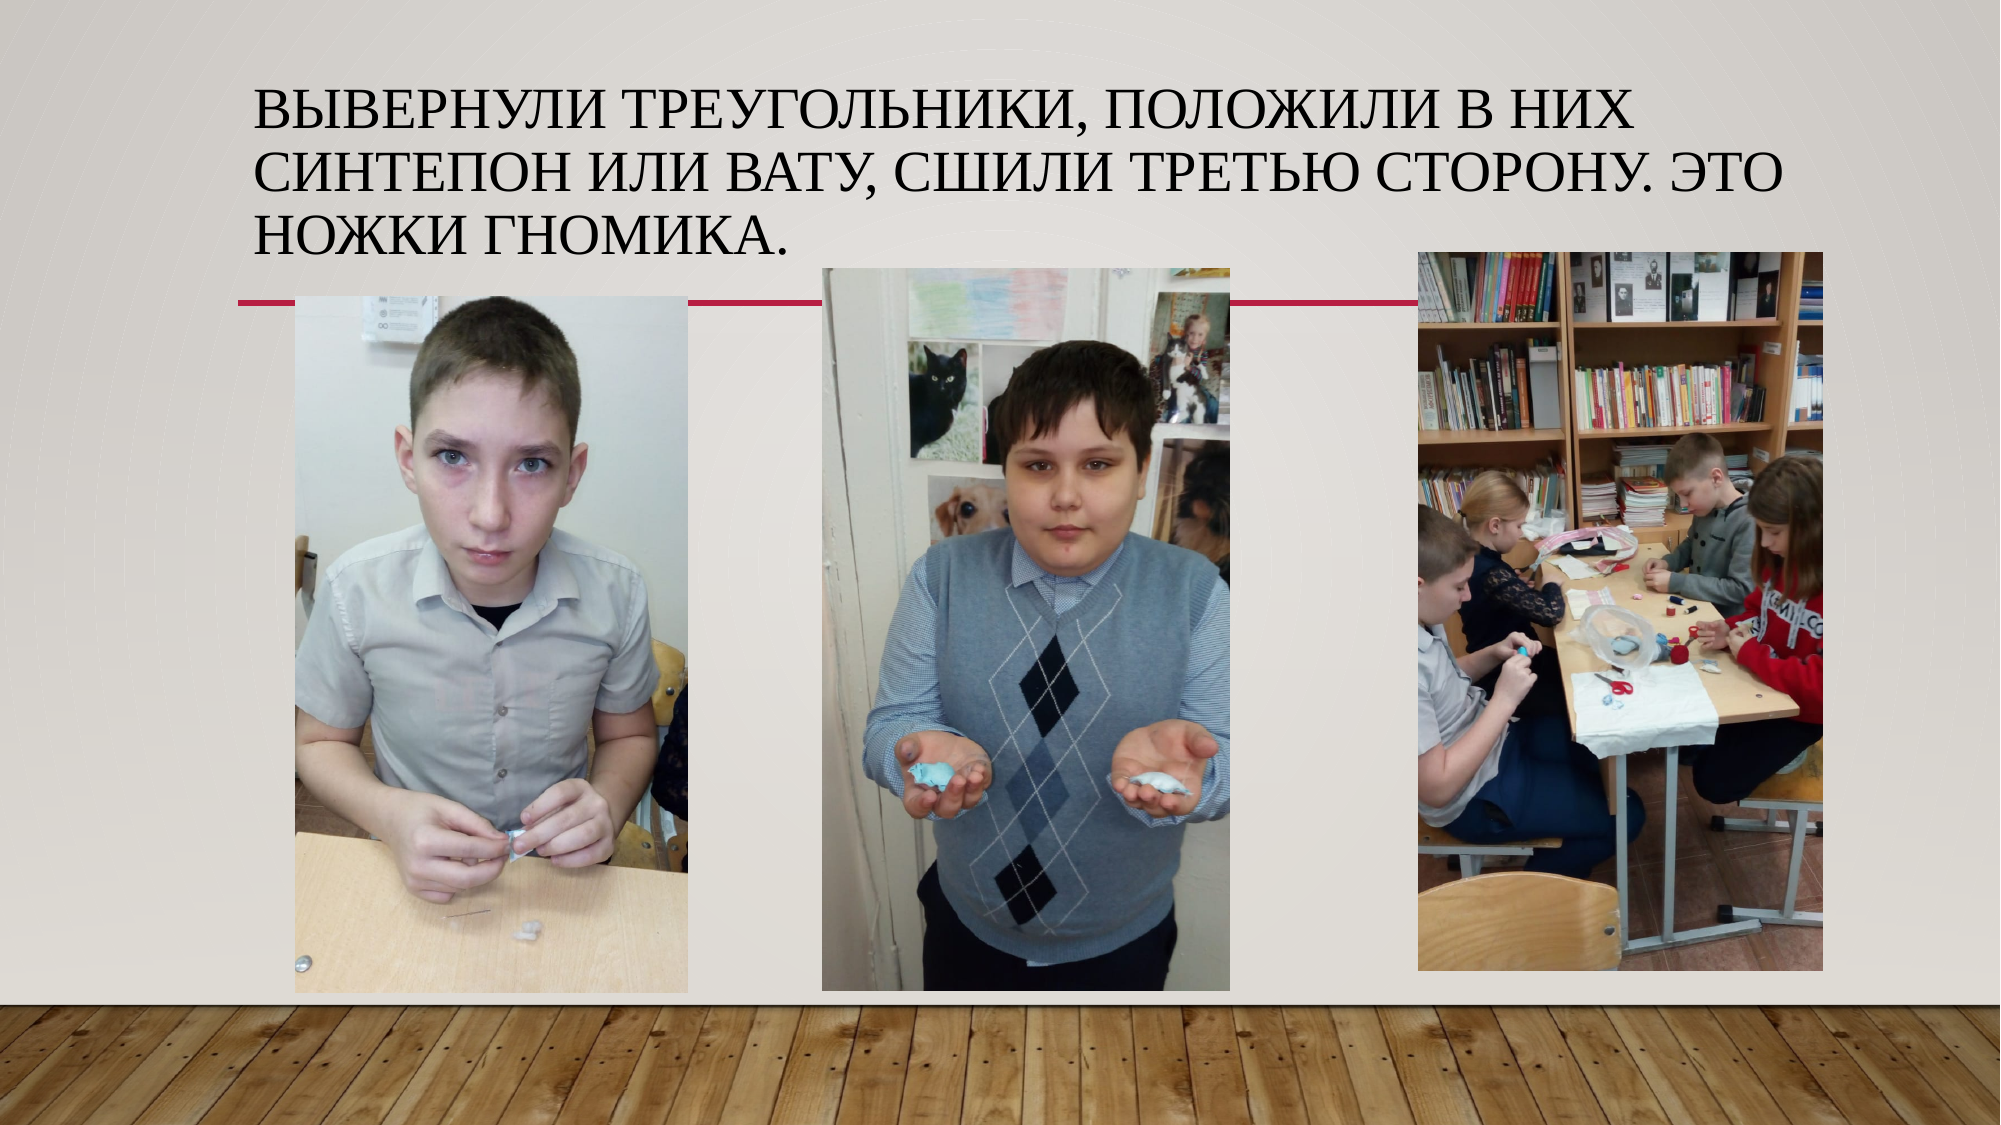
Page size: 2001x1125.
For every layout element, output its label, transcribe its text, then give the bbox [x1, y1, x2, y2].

picture [0, 1005, 2000, 1125]
picture [1418, 252, 1824, 971]
picture [822, 268, 1230, 992]
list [295, 296, 688, 993]
title Вывернули треугольники, положили в них синтепон или вату, сшили третью сторону. Это ножки гномика. [238, 70, 1814, 305]
